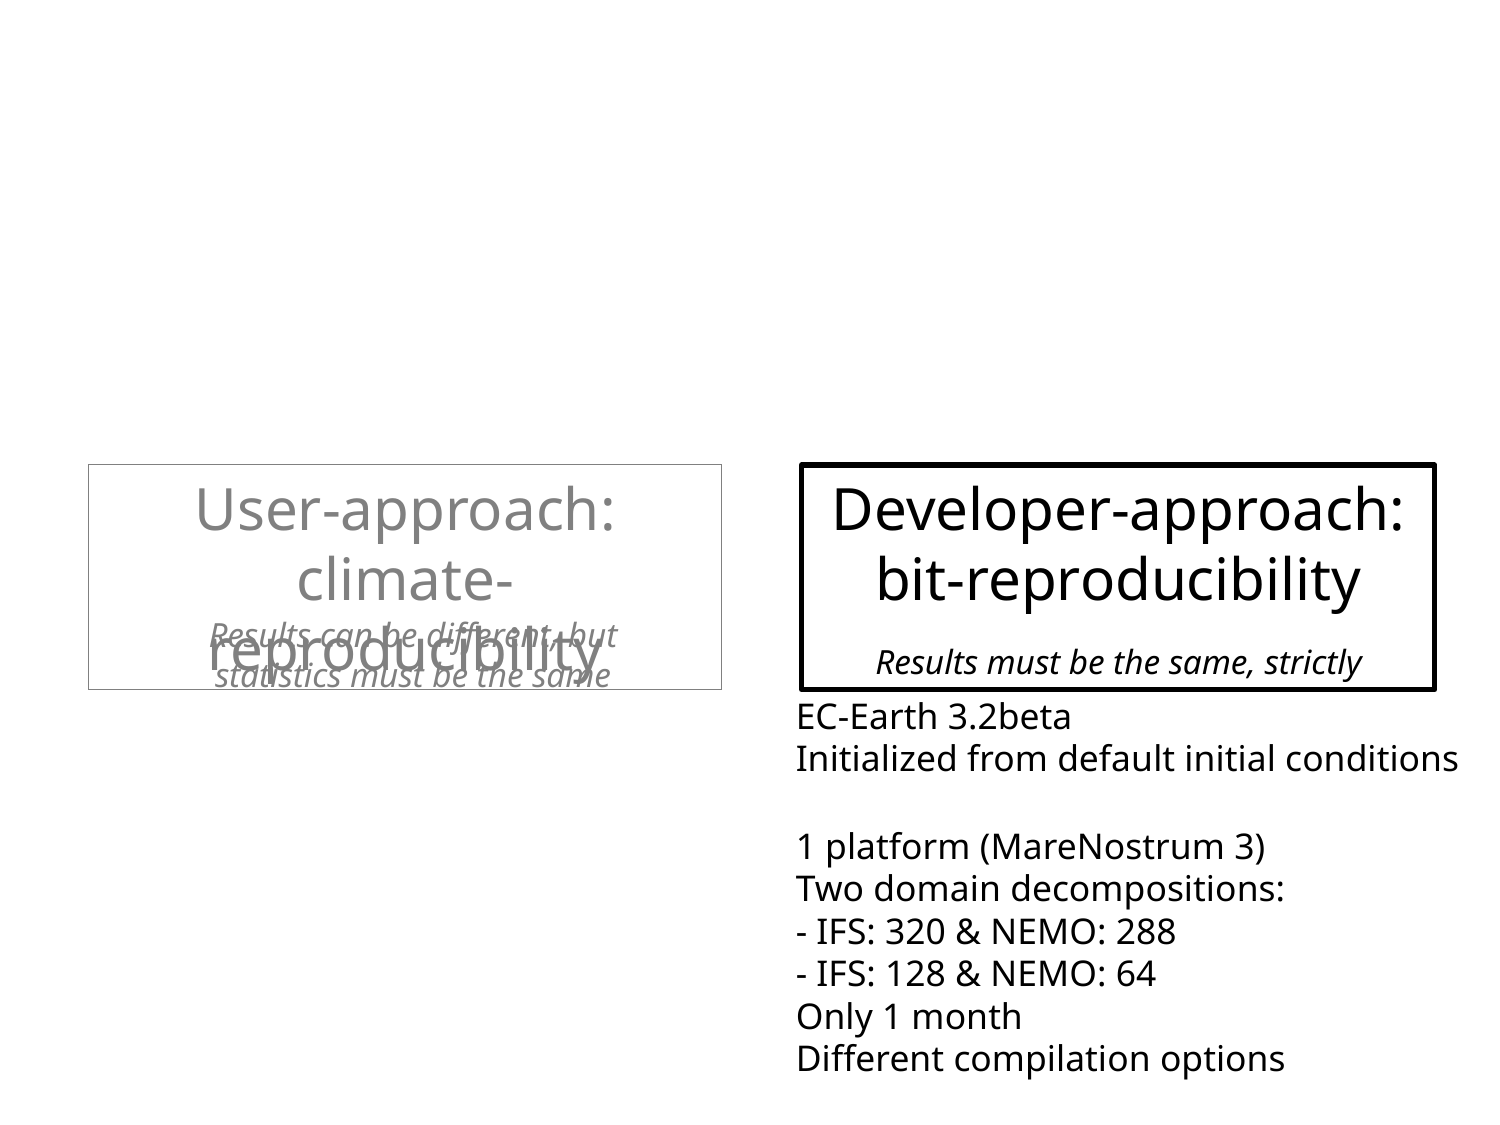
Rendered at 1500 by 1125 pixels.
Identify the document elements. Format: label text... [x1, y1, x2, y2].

text_box Results can be different, but statistics must be the same [147, 606, 679, 712]
text_box EC-Earth 3.2beta Initialized from default initial conditions 1 platform (MareNostrum 3) Two domain decompositions: - IFS: 320 & NEMO: 288 - IFS: 128 & NEMO: 64 Only 1 month Different compilation options [781, 686, 1494, 1125]
text_box User-approach: climate-reproducibility [88, 464, 722, 690]
text_box Developer-approach: bit-reproducibility [801, 464, 1435, 633]
text_box Results must be the same, strictly [797, 633, 1441, 739]
